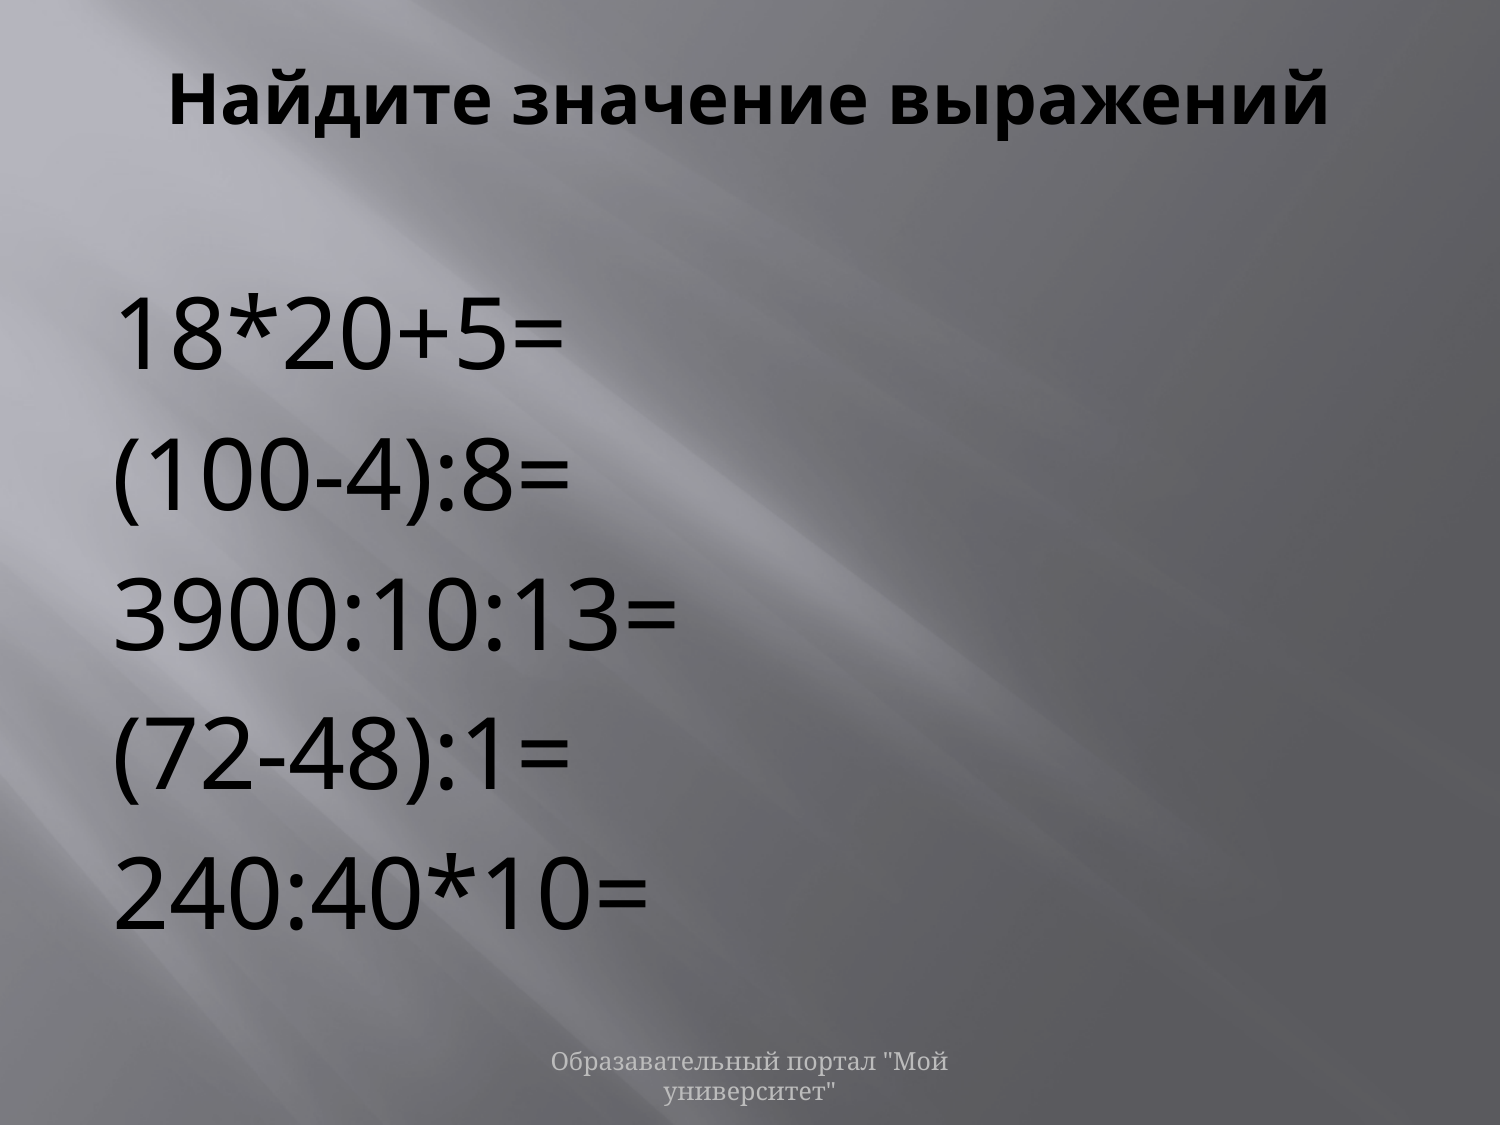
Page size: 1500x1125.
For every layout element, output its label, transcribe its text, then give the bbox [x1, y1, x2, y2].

title Найдите значение выражений [75, 45, 1425, 233]
footer Образавательный портал "Мой университет" [512, 1052, 988, 1113]
list 18*20+5= (100-4):8= 3900:10:13= (72-48):1= 240:40*10= [74, 262, 1426, 1036]
